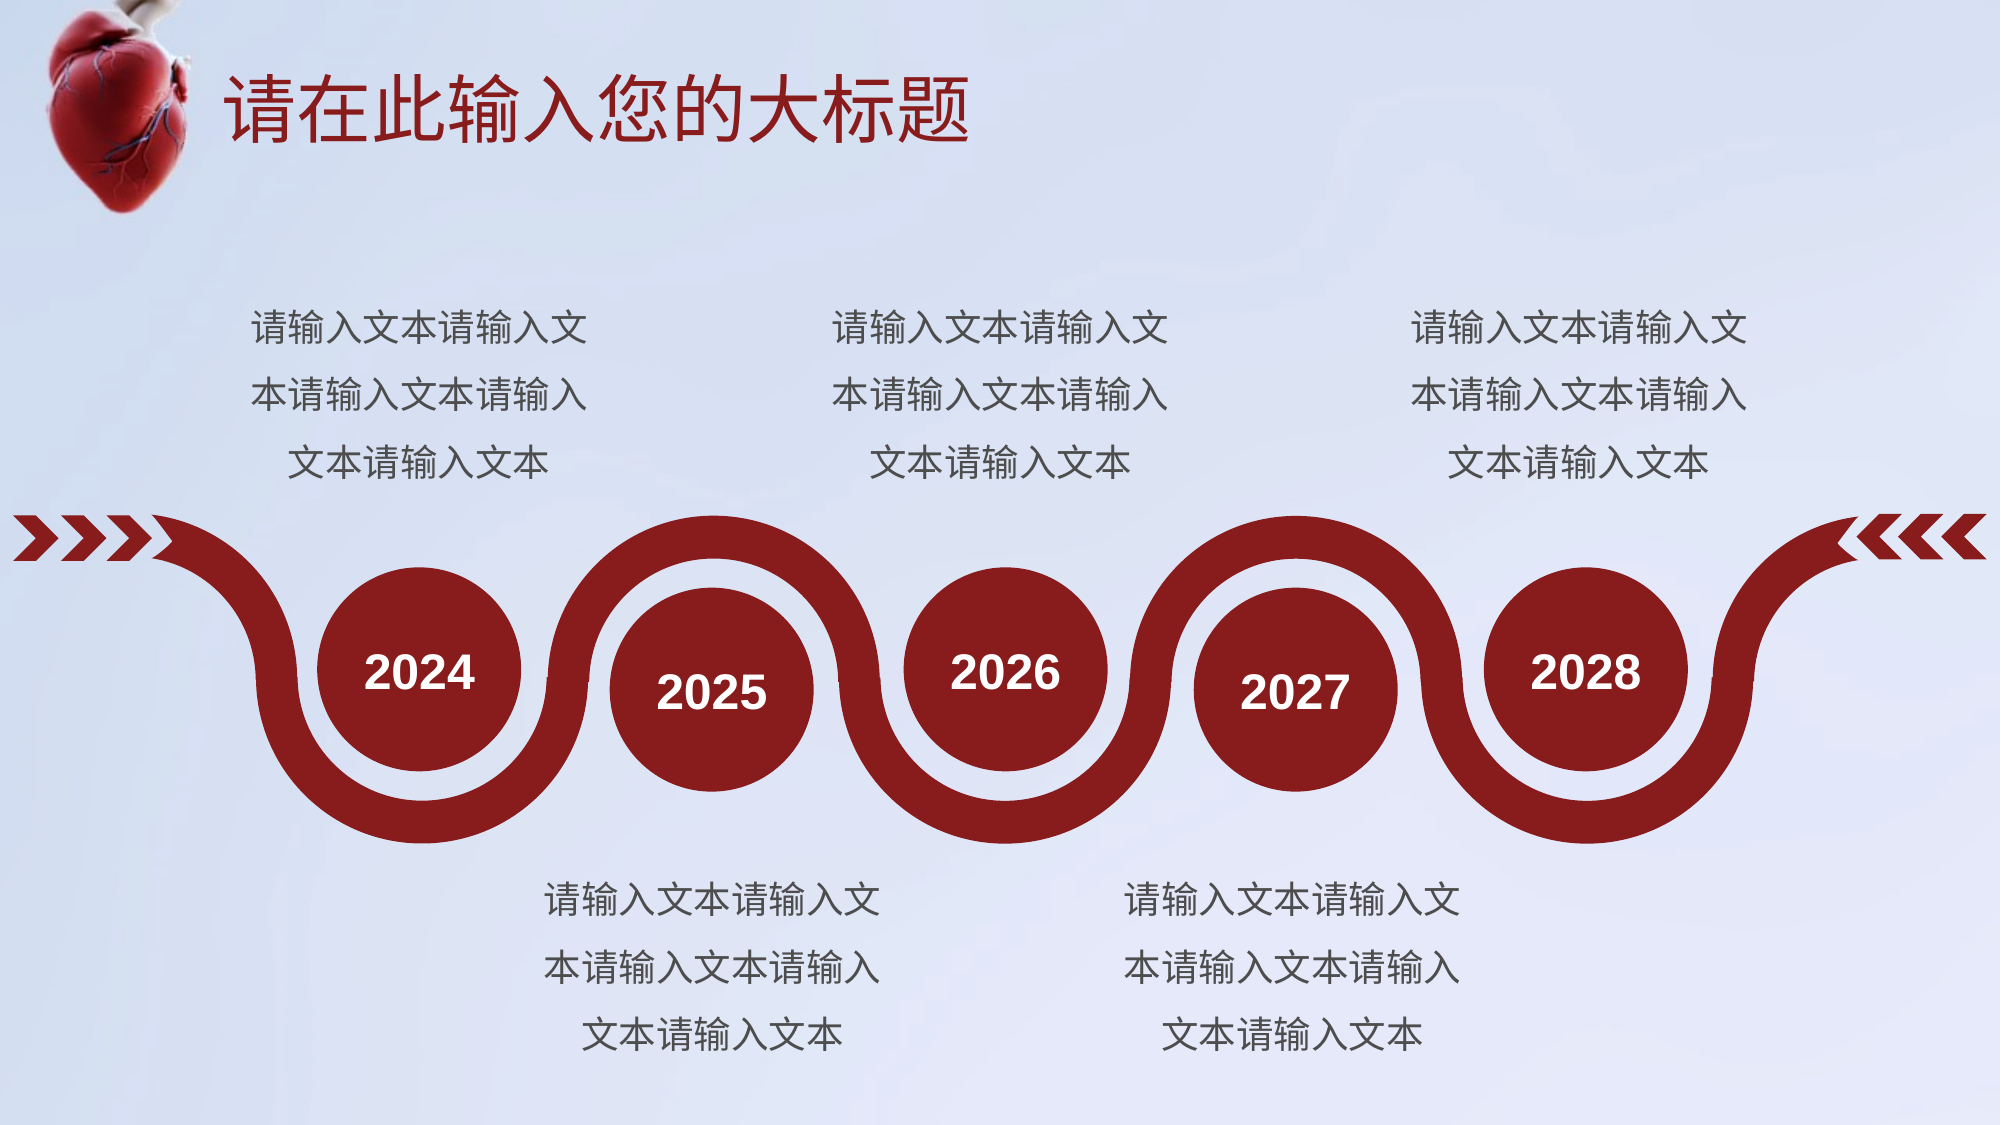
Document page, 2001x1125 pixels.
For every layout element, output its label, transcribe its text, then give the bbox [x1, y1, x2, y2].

text_box 请输入文本请输入文本请输入文本请输入文本请输入文本 [1101, 841, 1485, 1069]
title 请在此输入您的大标题 [206, 44, 1876, 184]
text_box [13, 515, 59, 561]
picture [0, 0, 2000, 1125]
text_box [1898, 513, 1944, 560]
text_box 2024 [317, 567, 522, 772]
text_box [106, 515, 152, 561]
text_box 请输入文本请输入文本请输入文本请输入文本请输入文本 [1387, 268, 1771, 496]
text_box 2027 [1193, 587, 1398, 792]
text_box [61, 515, 107, 561]
text_box 2028 [1483, 567, 1688, 772]
text_box 请输入文本请输入文本请输入文本请输入文本请输入文本 [808, 268, 1193, 496]
text_box 请输入文本请输入文本请输入文本请输入文本请输入文本 [227, 268, 611, 496]
text_box 2026 [903, 567, 1108, 772]
text_box [1856, 513, 1902, 560]
text_box [151, 514, 1859, 844]
text_box 请输入文本请输入文本请输入文本请输入文本请输入文本 [520, 841, 905, 1069]
text_box 2025 [609, 587, 814, 792]
text_box [1941, 513, 1987, 560]
